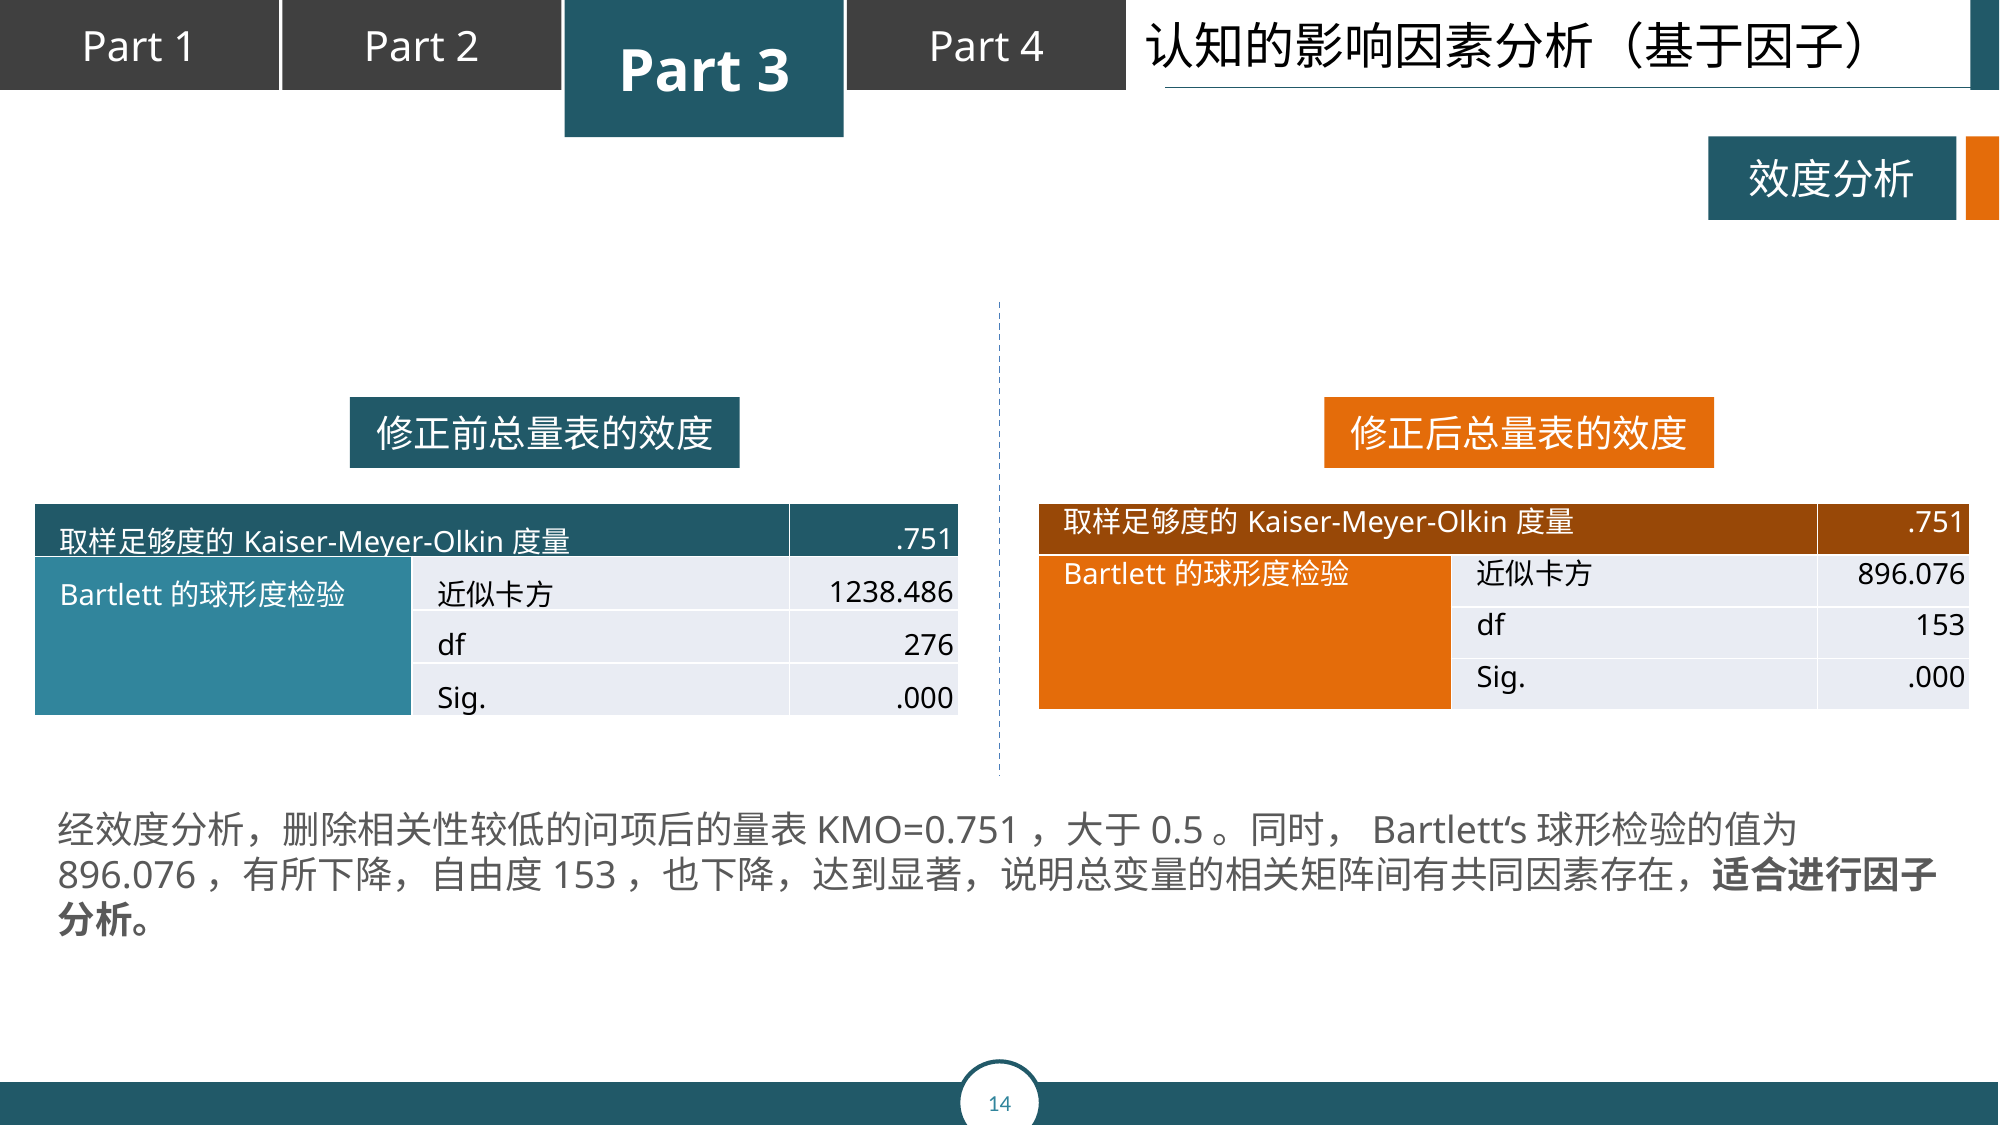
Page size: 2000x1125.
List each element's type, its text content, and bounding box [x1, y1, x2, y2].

text_box 修正后总量表的效度 [1322, 395, 1716, 470]
table_header 取样足够度的Kaiser-Meyer-Olkin度量 [35, 504, 789, 556]
table_cell 近似卡方 [413, 557, 789, 609]
table_cell 1238.486 [790, 557, 958, 609]
table_header 取样足够度的Kaiser-Meyer-Olkin度量 [1039, 504, 1817, 554]
table_cell 153 [1818, 608, 1969, 658]
table_cell 276 [790, 611, 958, 662]
table_cell Sig. [1452, 659, 1817, 709]
table_cell .000 [790, 664, 958, 715]
table_header .751 [1818, 504, 1969, 554]
text_box 认知的影响因素分析（基于因子） [1129, 7, 1957, 82]
table_cell Bartlett的球形度检验 [35, 557, 411, 715]
text_box 效度分析 [1706, 134, 1958, 222]
table_cell Bartlett的球形度检验 [1039, 556, 1451, 709]
table_cell 近似卡方 [1452, 556, 1817, 606]
table_cell df [1452, 608, 1817, 658]
table_cell Sig. [413, 664, 789, 715]
text_box [1964, 134, 2000, 222]
table_cell df [413, 611, 789, 662]
text_box 修正前总量表的效度 [348, 395, 742, 470]
table_cell 896.076 [1818, 556, 1969, 606]
table_cell .000 [1818, 659, 1969, 709]
table_header .751 [790, 504, 958, 556]
text_box 经效度分析，删除相关性较低的问项后的量表KMO=0.751，大于0.5。同时，Bartlett‘s球形检验的值为896.076，有所下降，自由度153，也下降，达到显著，说明总变量的相关矩阵间有共同因素存在，适合进行因子分析。 [42, 798, 1957, 949]
